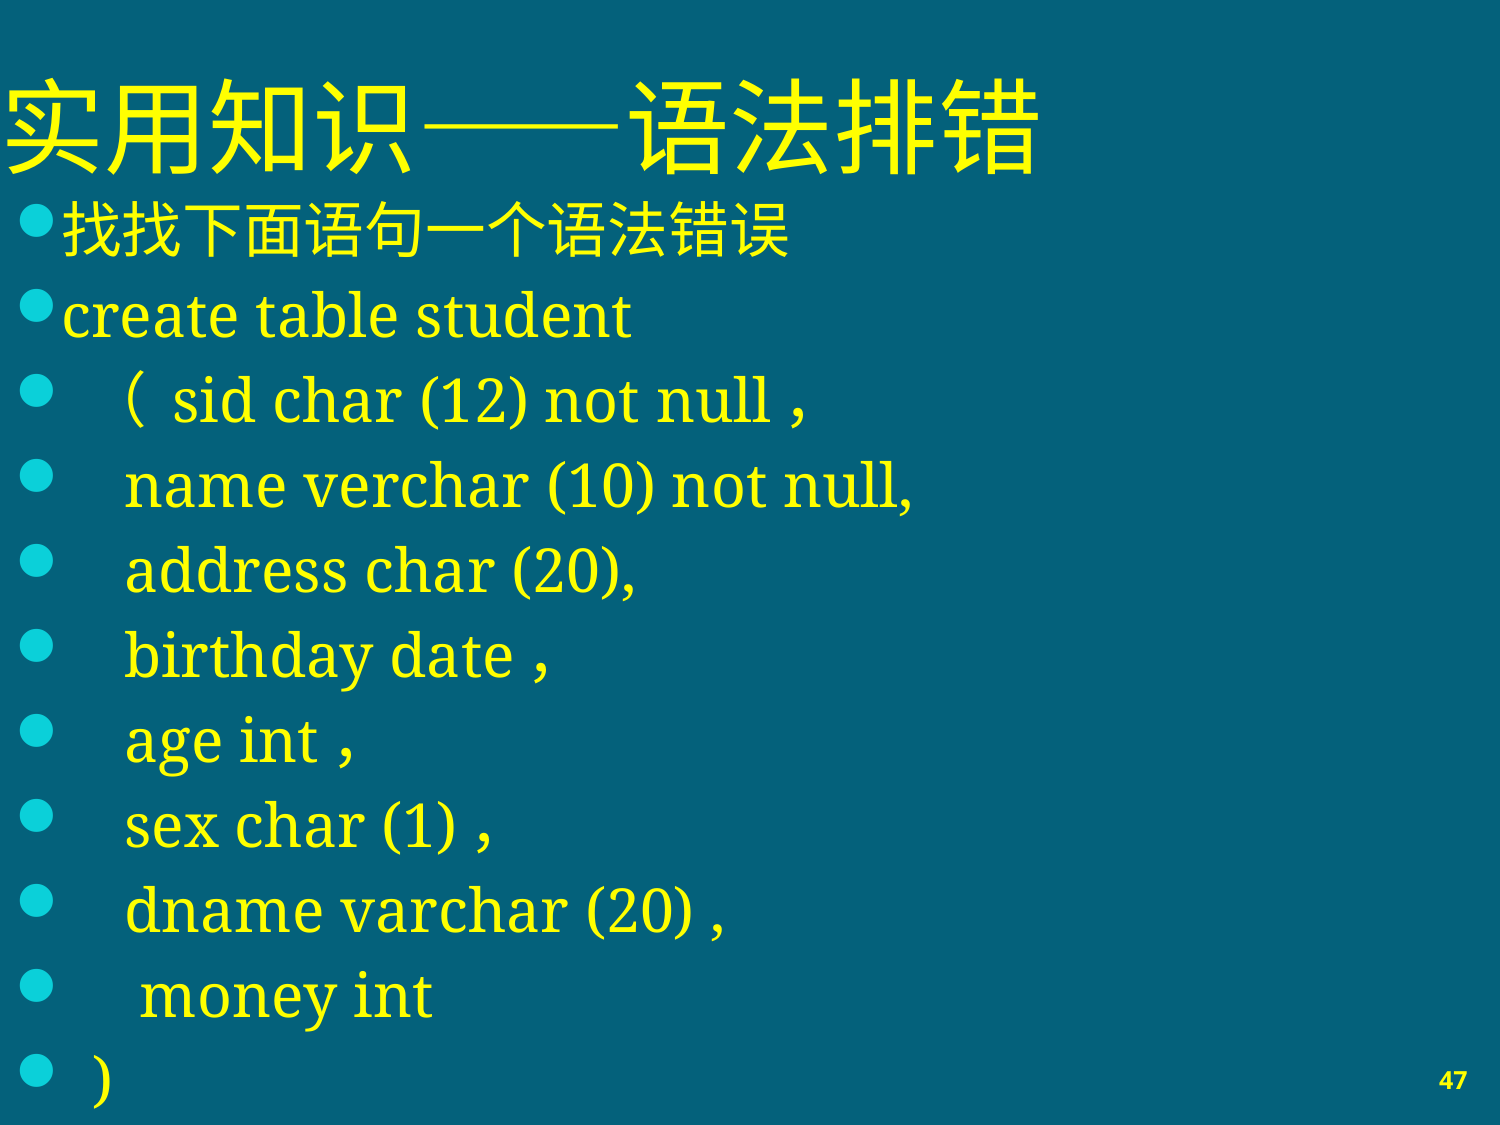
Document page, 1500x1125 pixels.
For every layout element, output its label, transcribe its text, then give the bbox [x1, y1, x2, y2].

text_box 47 [1155, 1024, 1468, 1100]
list 找找下面语句一个语法错误 create table student （ sid char (12) not null， name verchar (10) not null, address char (20), birthday date， age int， sex char (1)， dname varchar (20) , money int ) [0, 184, 1500, 1125]
title 实用知识——语法排错 [0, 0, 1500, 184]
